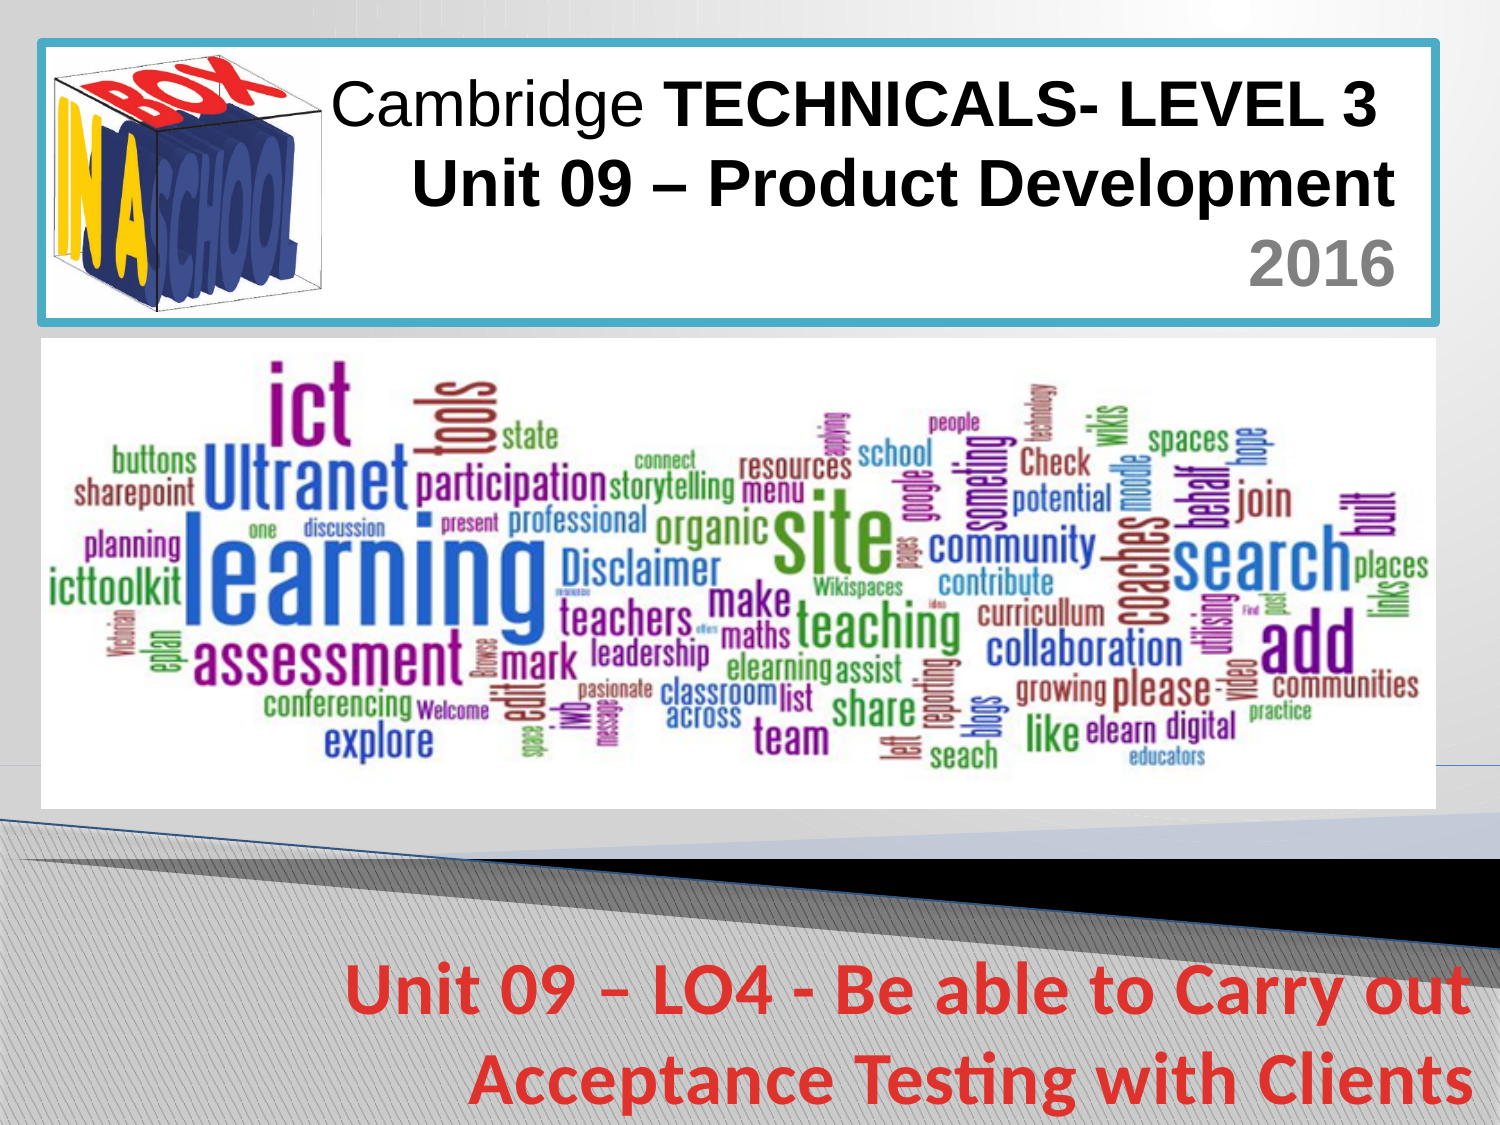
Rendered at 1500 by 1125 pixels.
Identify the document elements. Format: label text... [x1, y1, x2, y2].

text_box [37, 38, 1440, 327]
picture [52, 54, 322, 313]
text_box Cambridge TECHNICALS- LEVEL 3 Unit 09 – Product Development 2016 [322, 54, 1412, 307]
subtitle Unit 09 – LO4 - Be able to Carry out Acceptance Testing with Clients [53, 932, 1495, 1059]
picture [41, 337, 1436, 809]
picture [1495, 951, 1500, 989]
picture [5, 859, 1274, 932]
